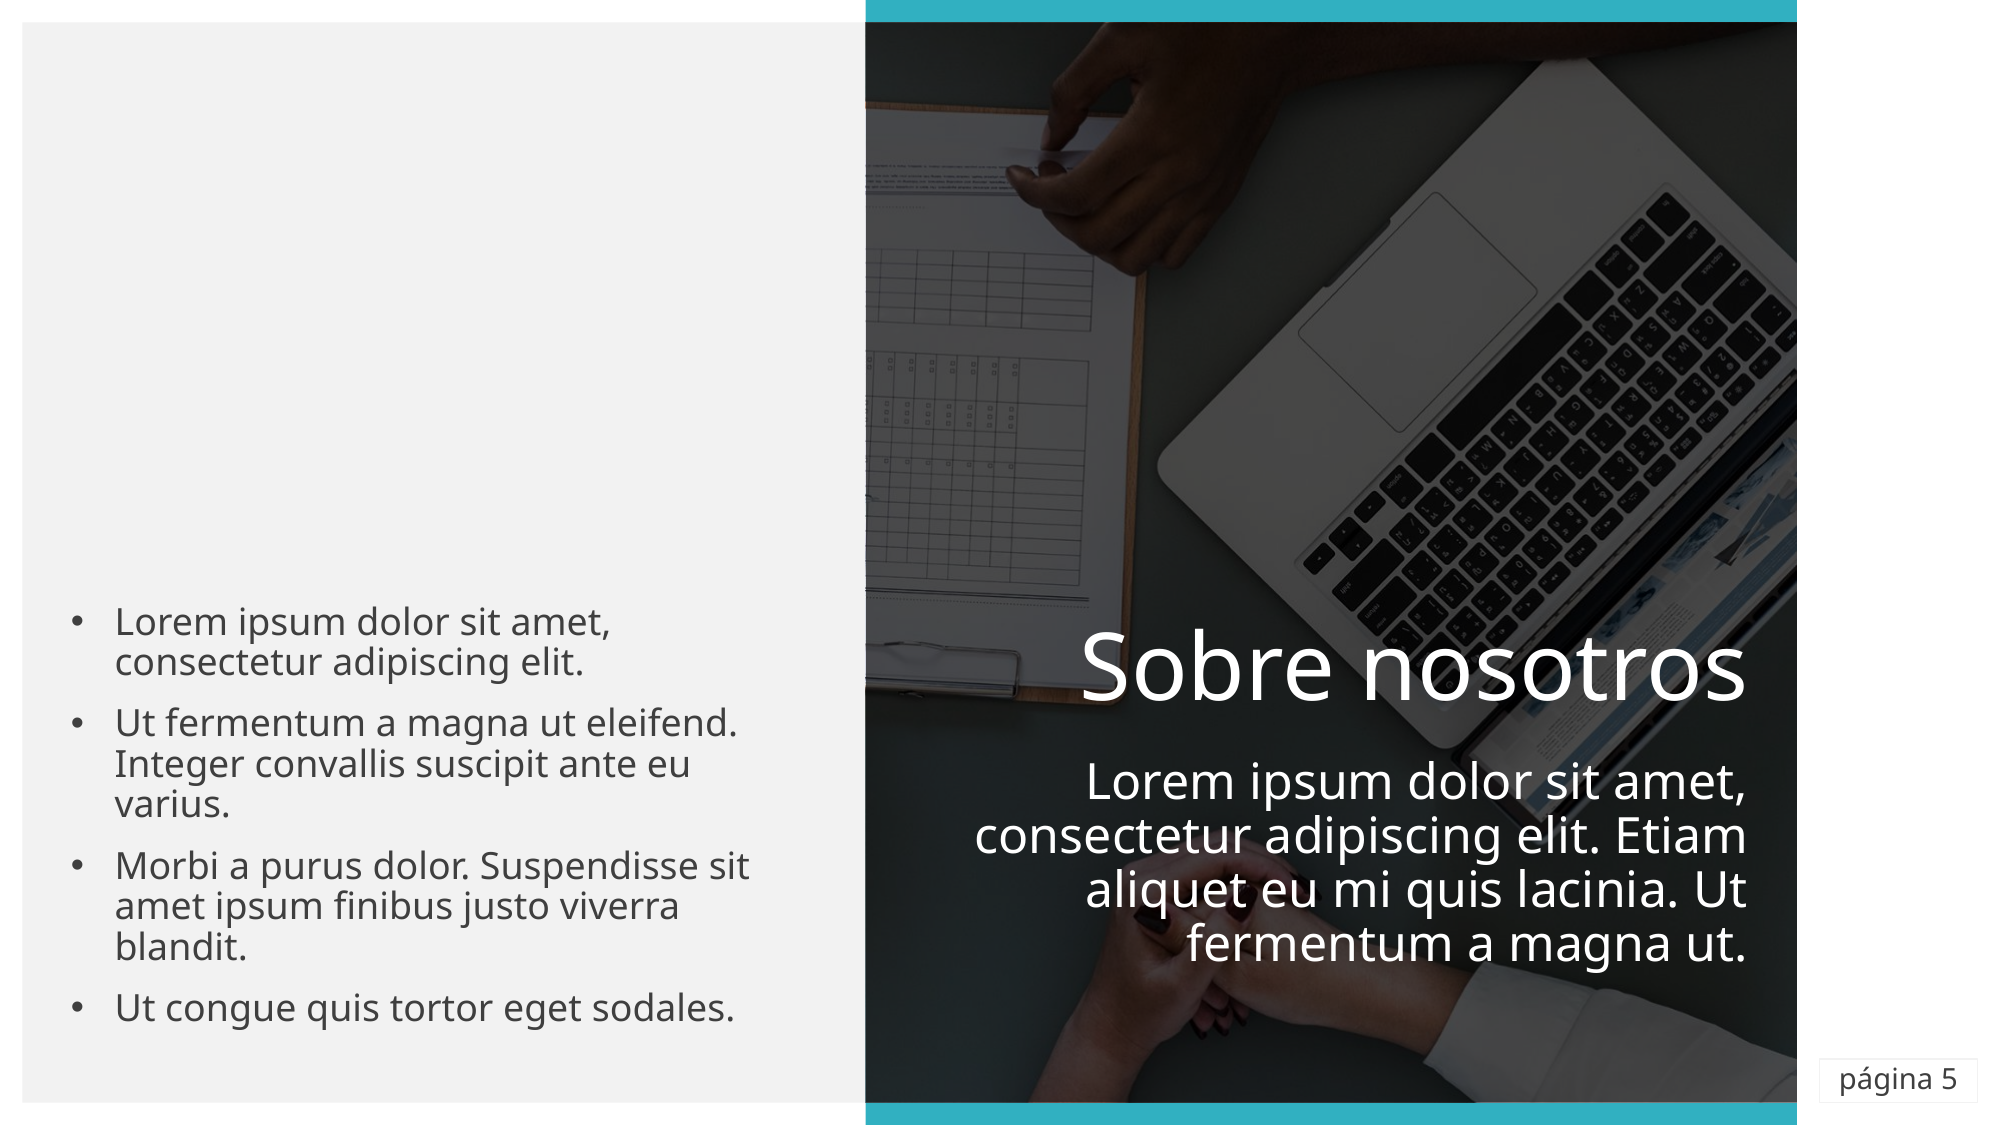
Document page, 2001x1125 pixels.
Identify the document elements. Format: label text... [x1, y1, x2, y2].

slide_number página ‹#› [1819, 1058, 1978, 1103]
picture [865, 22, 1798, 1103]
list Lorem ipsum dolor sit amet, consectetur adipiscing elit. Ut fermentum a magna ut eleifend. Integer convallis suscipit ante eu varius. Morbi a purus dolor. Suspendisse sit amet ipsum finibus justo viverra blandit. Ut congue quis tortor eget sodales. [70, 602, 800, 1051]
